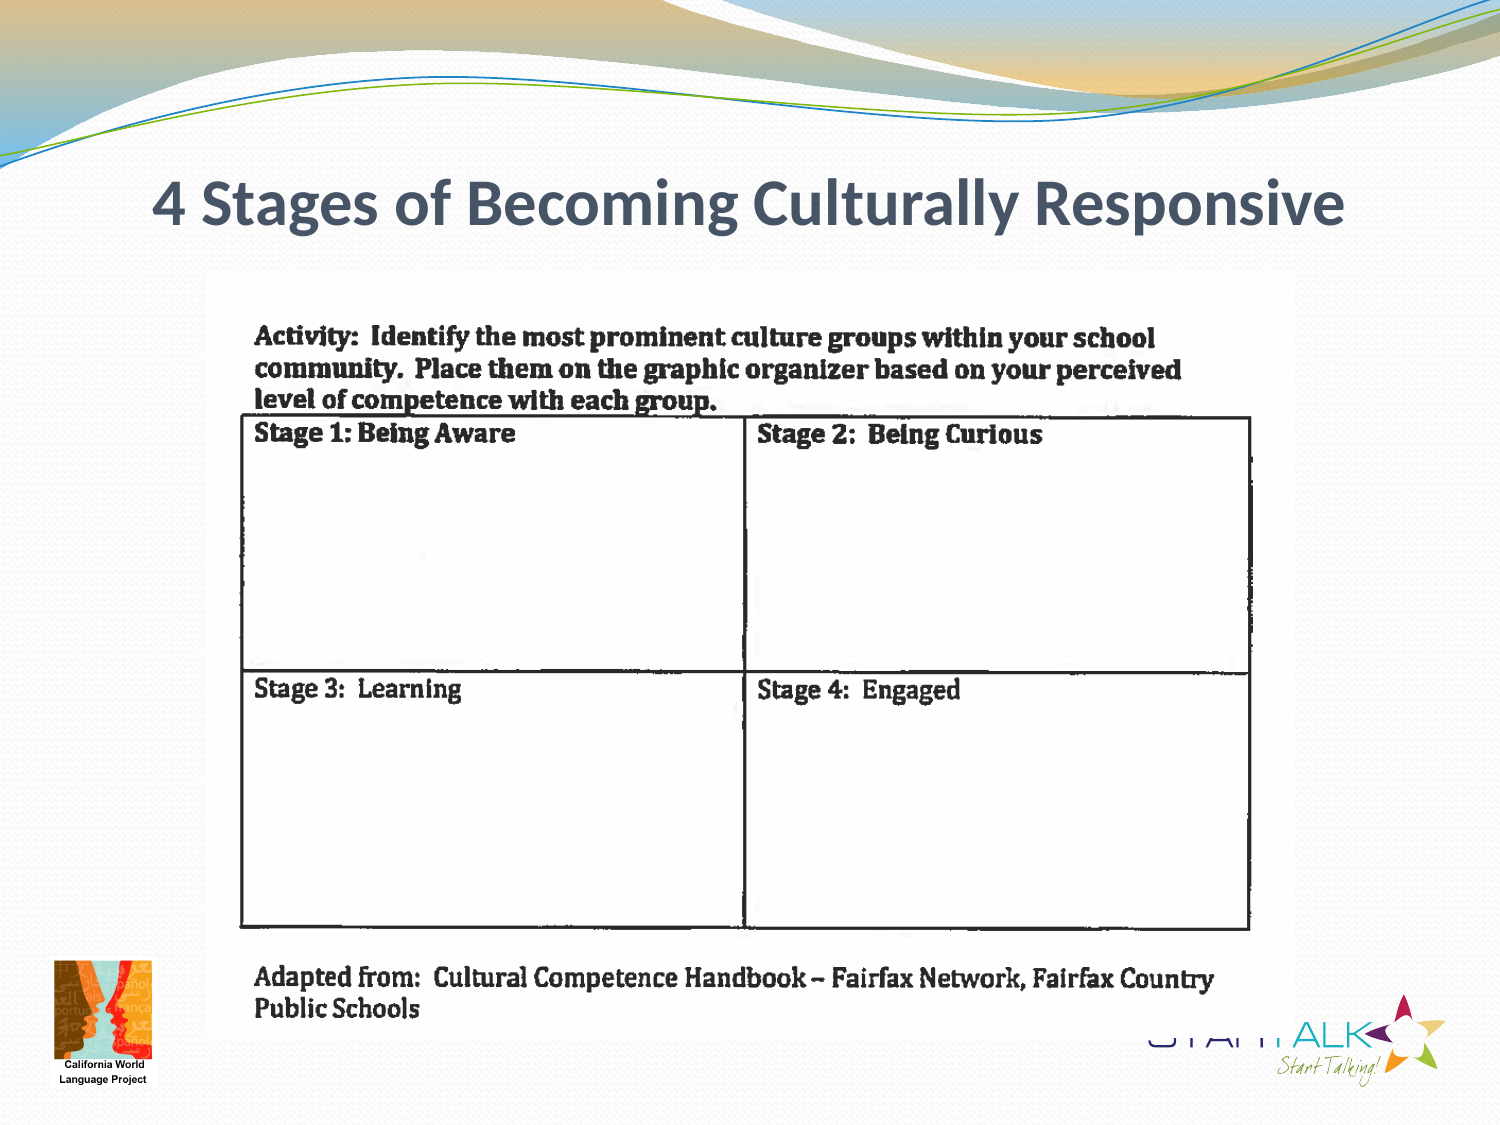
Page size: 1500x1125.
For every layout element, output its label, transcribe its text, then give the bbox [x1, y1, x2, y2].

picture [50, 956, 158, 1088]
picture [1148, 994, 1446, 1087]
title 4 Stages of Becoming Culturally Responsive [74, 135, 1426, 240]
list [74, 269, 1426, 1038]
